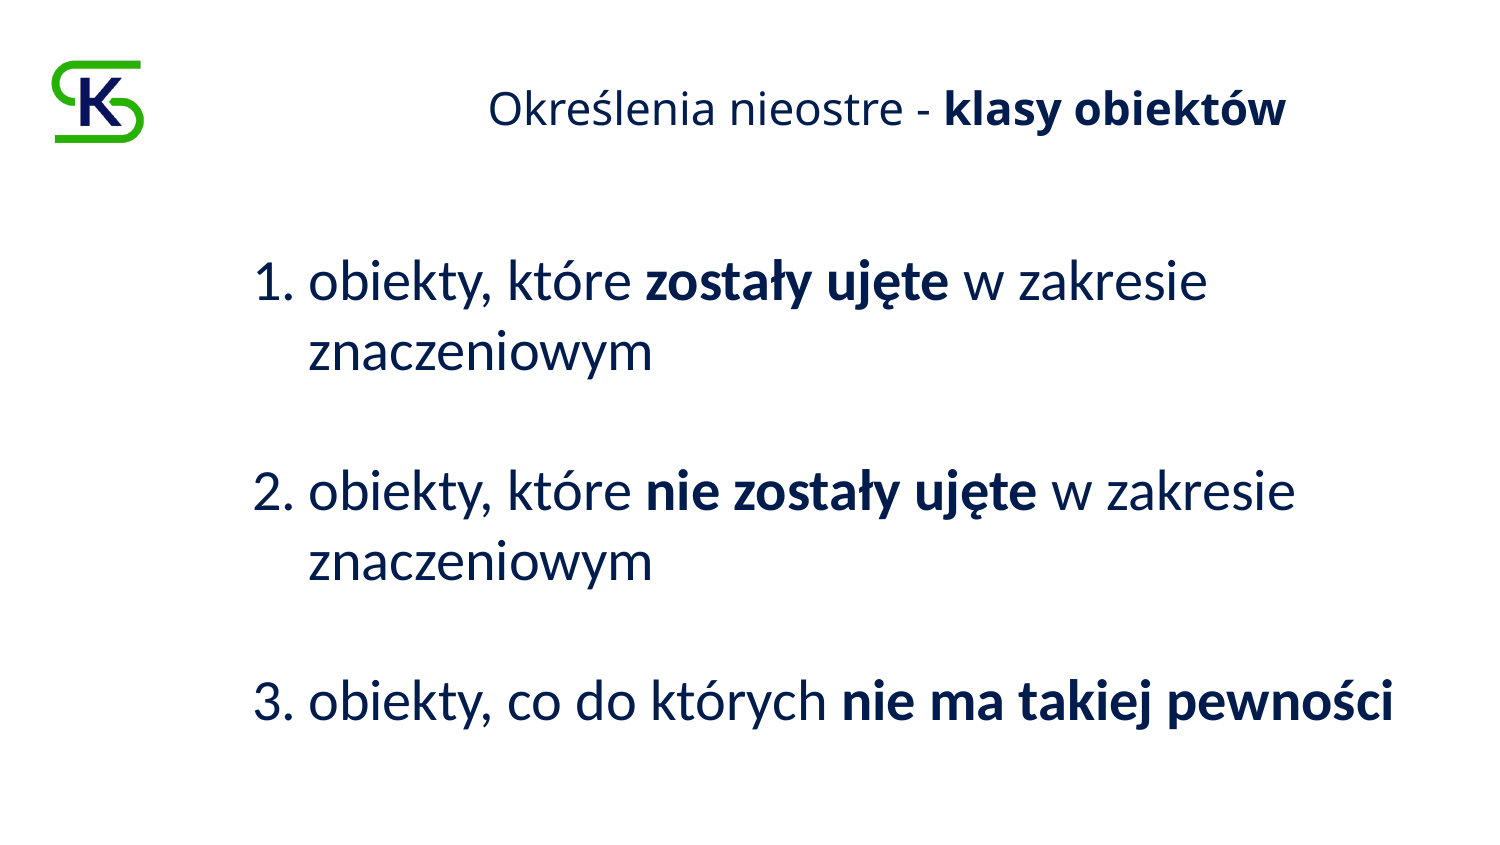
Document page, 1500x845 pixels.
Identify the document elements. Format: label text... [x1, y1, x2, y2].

title Określenia nieostre - klasy obiektów [487, 79, 1500, 135]
picture [49, 45, 151, 145]
text_box obiekty, które zostały ujęte w zakresie znaczeniowym obiekty, które nie zostały ujęte w zakresie znaczeniowym obiekty, co do których nie ma takiej pewności [237, 234, 1450, 787]
